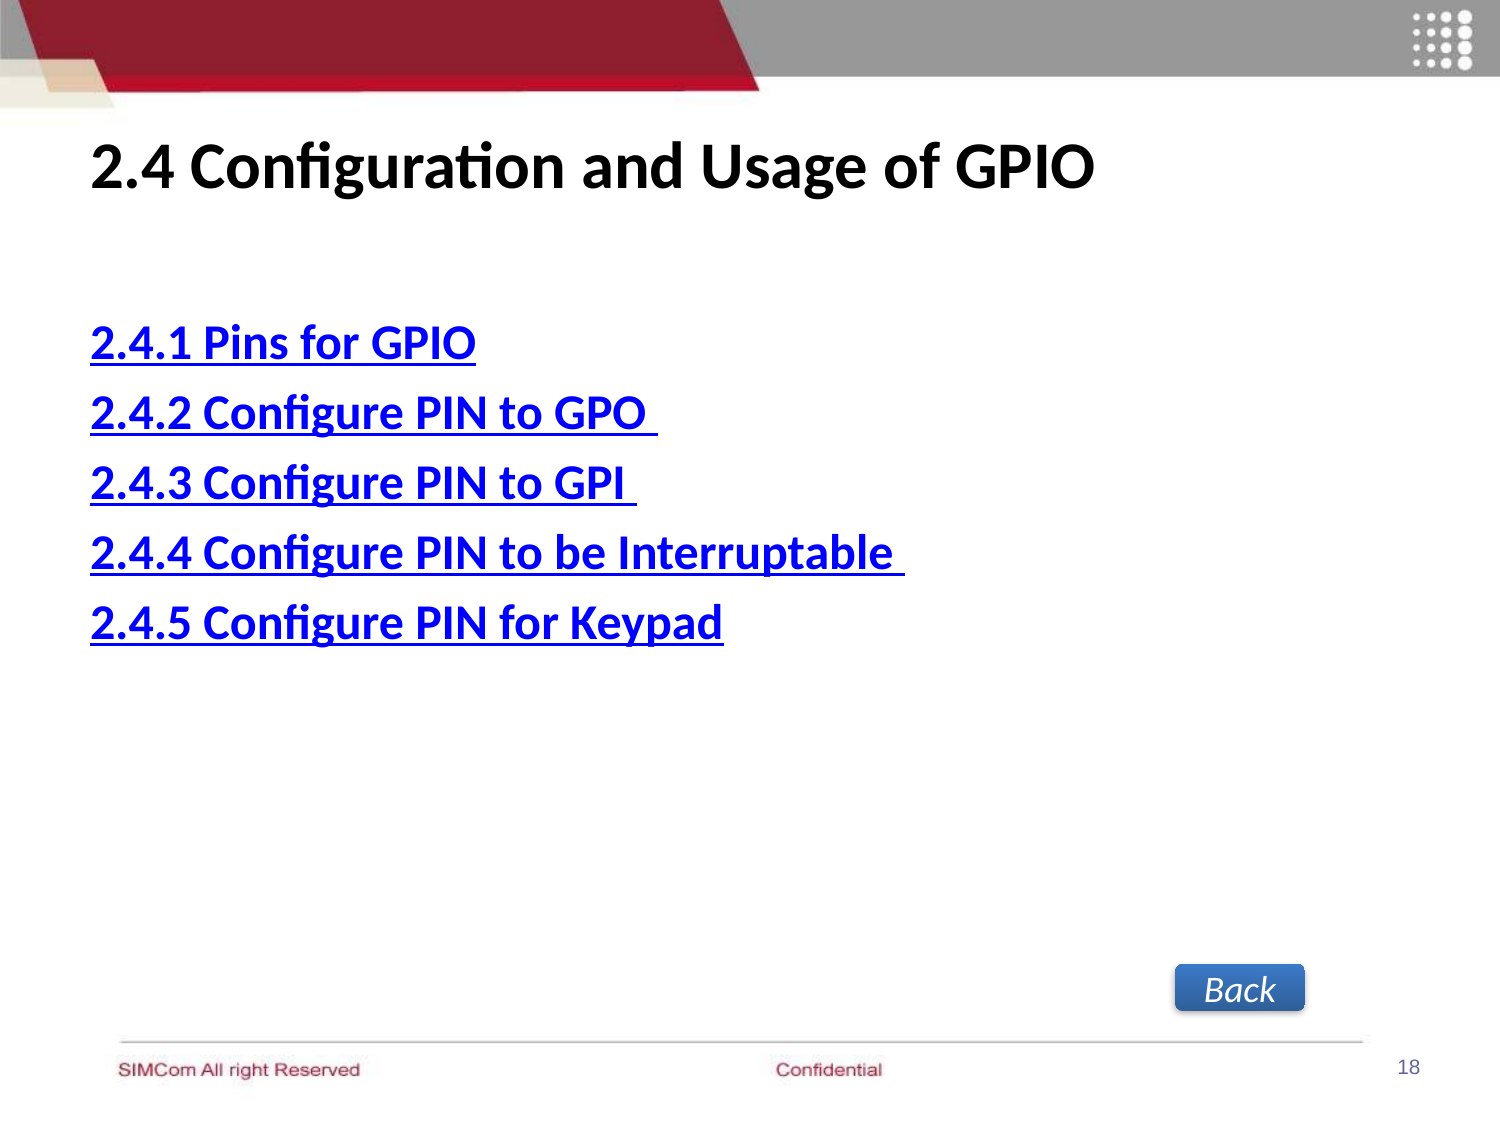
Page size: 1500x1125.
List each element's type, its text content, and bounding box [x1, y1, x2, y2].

list 2.4.1 Pins for GPIO 2.4.2 Configure PIN to GPO 2.4.3 Configure PIN to GPI 2.4.4 Configure PIN to be Interruptable 2.4.5 Configure PIN for Keypad [74, 231, 1426, 1036]
text_box Back [1175, 964, 1306, 1012]
picture [0, 0, 1500, 1125]
title 2.4 Configuration and Usage of GPIO [74, 89, 1426, 231]
